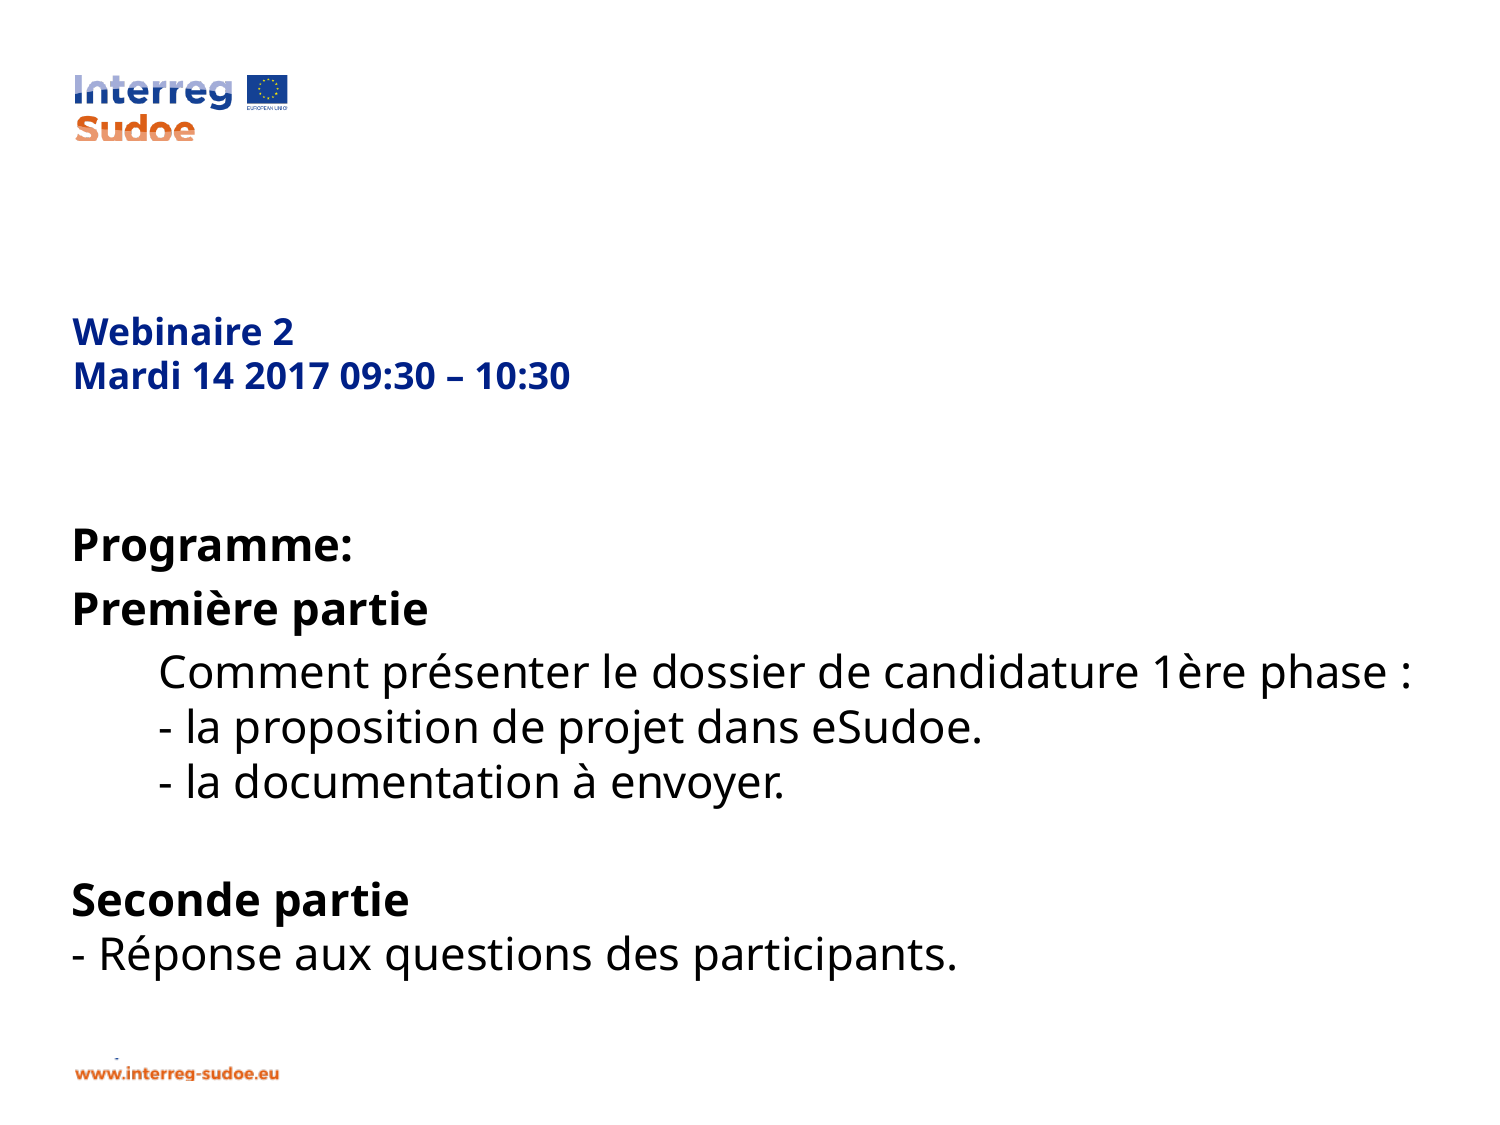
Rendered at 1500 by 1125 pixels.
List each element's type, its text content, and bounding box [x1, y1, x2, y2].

list Programme: Première partie Comment présenter le dossier de candidature 1ère phase : - la proposition de projet dans eSudoe. - la documentation à envoyer. Seconde partie - Réponse aux questions des participants. [56, 450, 1438, 988]
title Webinaire 2 Mardi 14 2017 09:30 – 10:30 [57, 299, 1438, 450]
